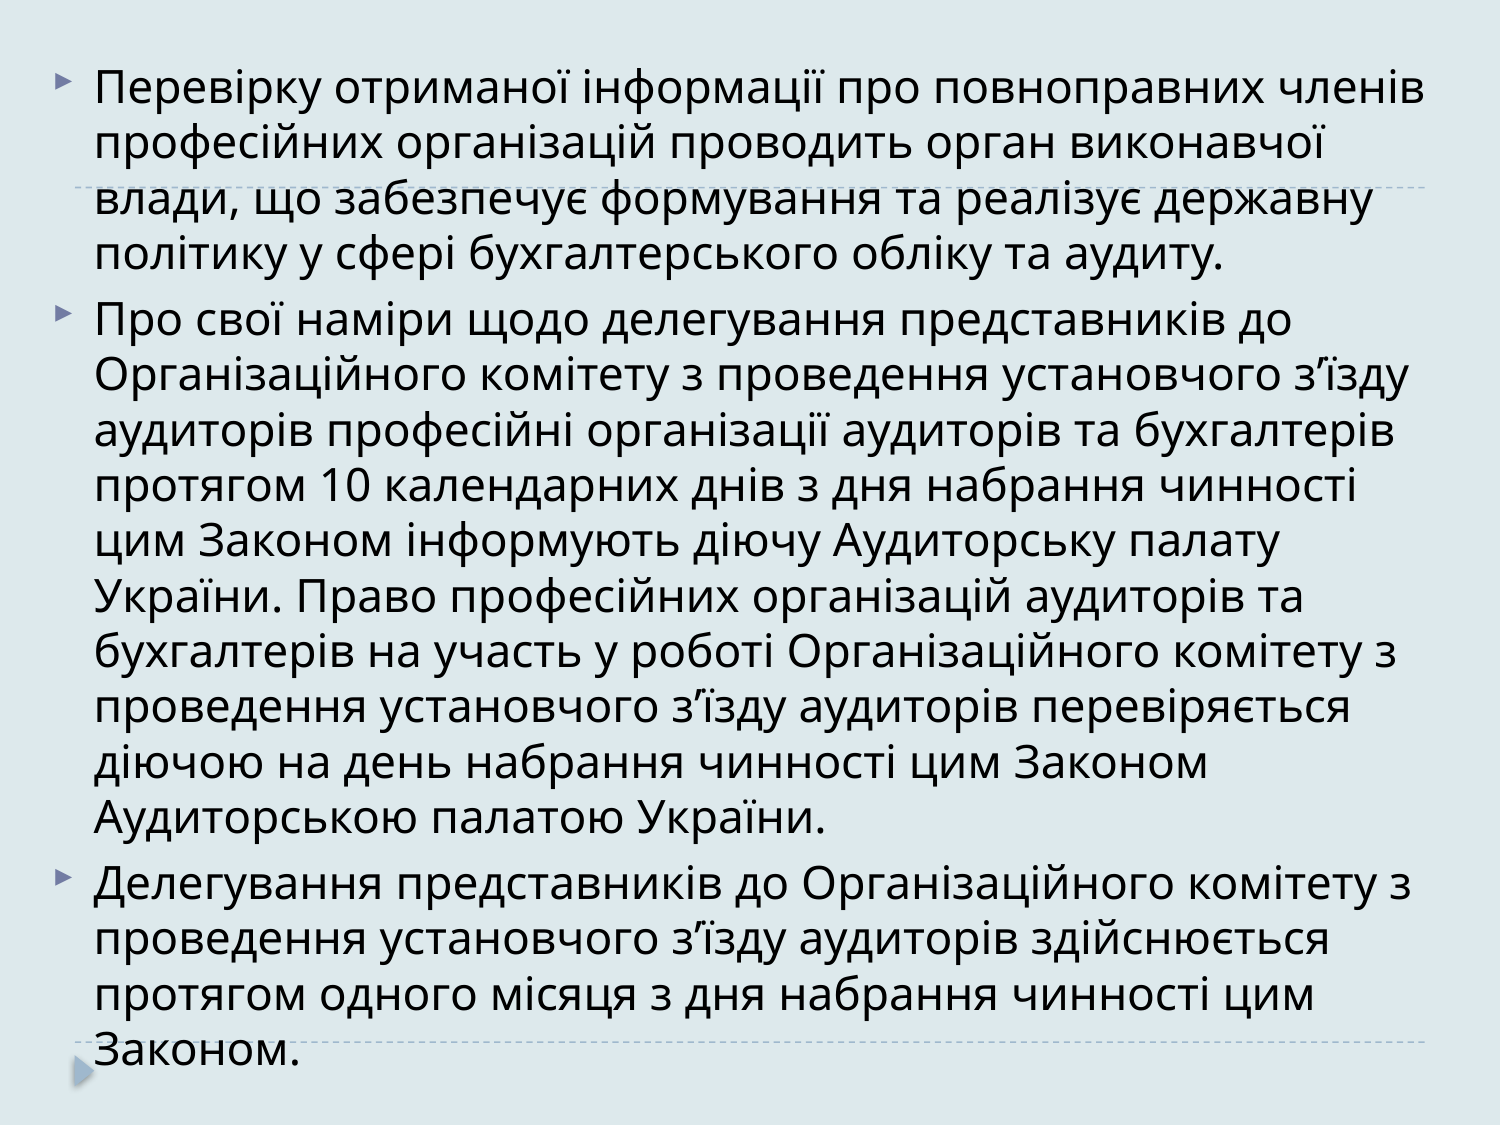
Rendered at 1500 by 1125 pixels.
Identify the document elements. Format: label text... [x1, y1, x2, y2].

list Перевірку отриманої інформації про повноправних членів професійних організацій проводить орган виконавчої влади, що забезпечує формування та реалізує державну політику у сфері бухгалтерського обліку та аудиту. Про свої наміри щодо делегування представників до Організаційного комітету з проведення установчого з’їзду аудиторів професійні організації аудиторів та бухгалтерів протягом 10 календарних днів з дня набрання чинності цим Законом інформують діючу Аудиторську палату України. Право професійних організацій аудиторів та бухгалтерів на участь у роботі Організаційного комітету з проведення установчого з’їзду аудиторів перевіряється діючою на день набрання чинності цим Законом Аудиторською палатою України. Делегування представників до Організаційного комітету з проведення установчого з’їзду аудиторів здійснюється протягом одного місяця з дня набрання чинності цим Законом. [37, 50, 1463, 1100]
